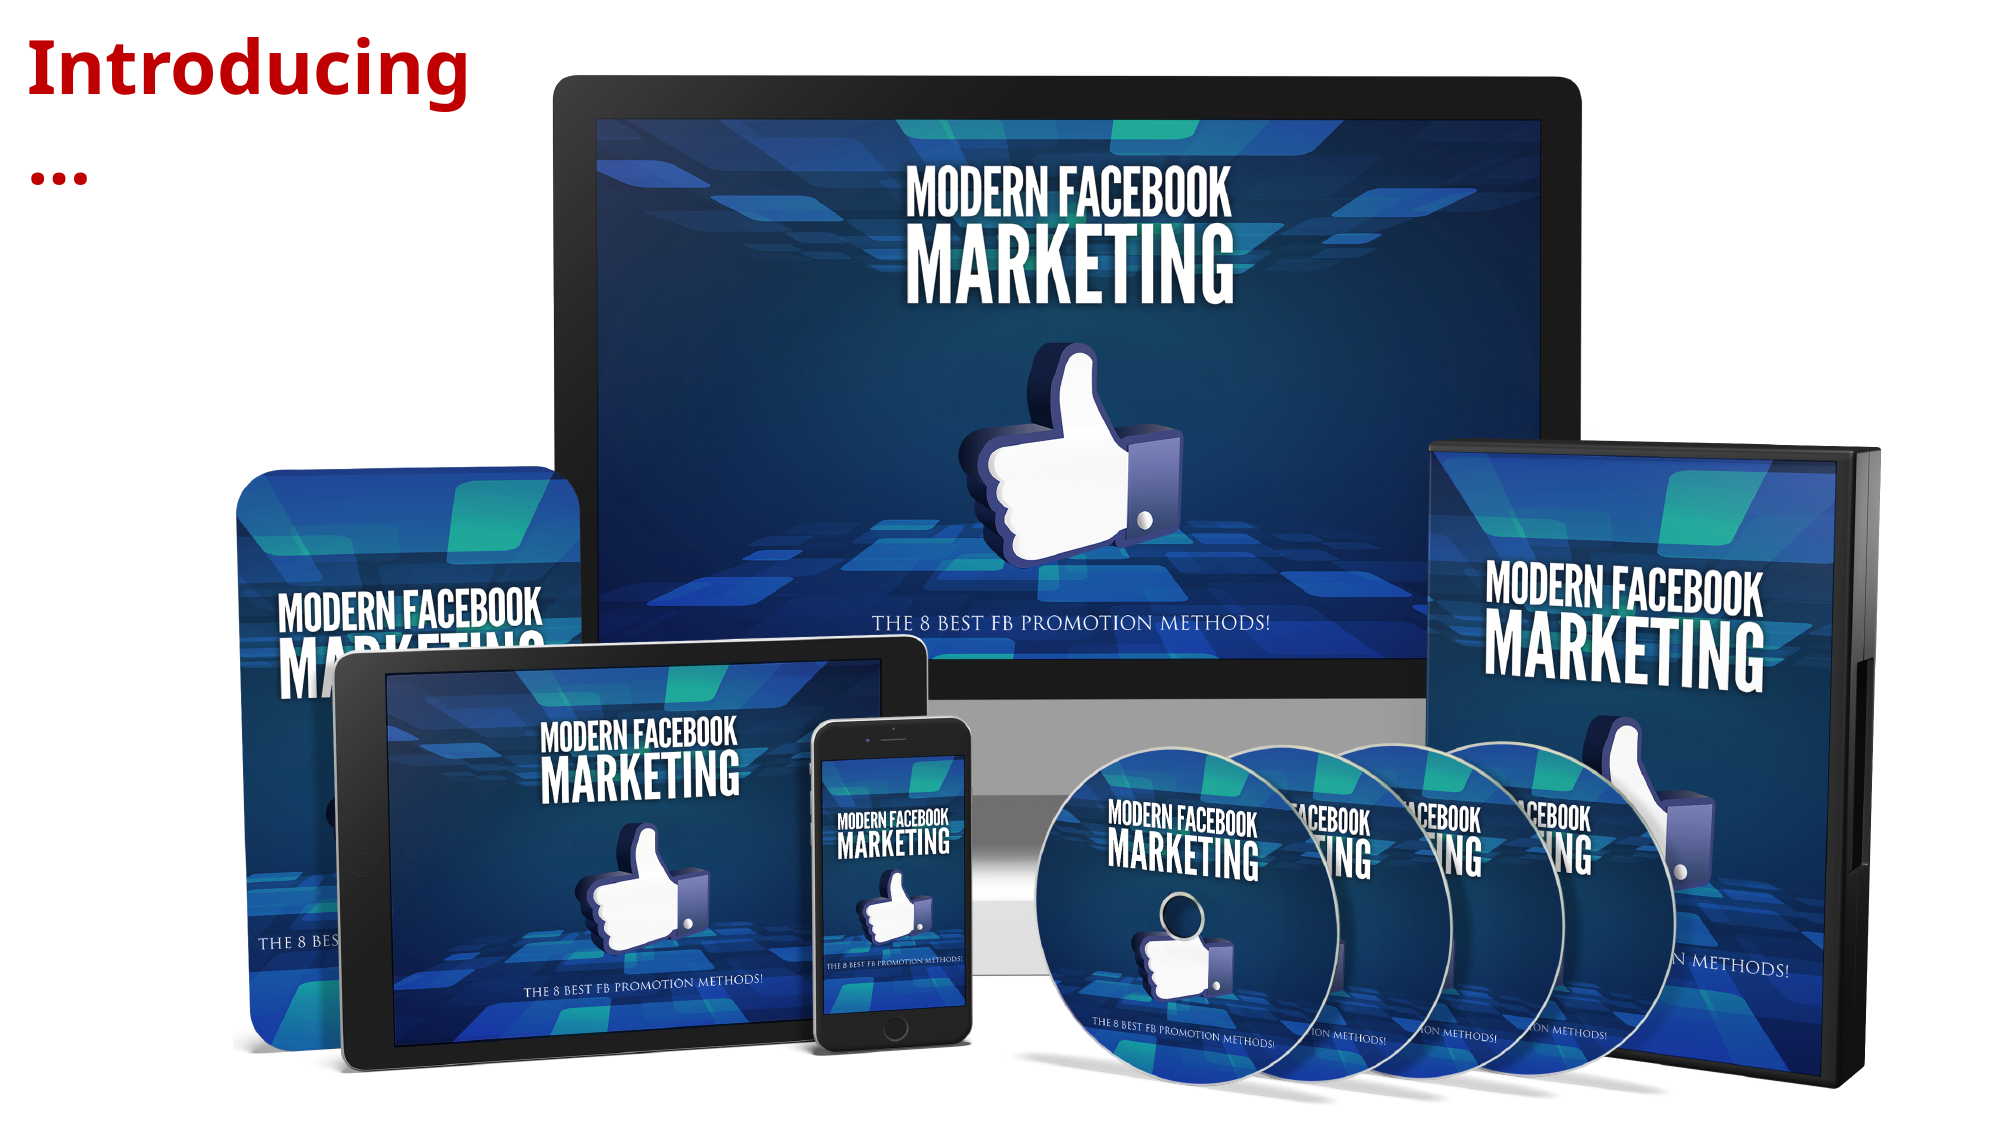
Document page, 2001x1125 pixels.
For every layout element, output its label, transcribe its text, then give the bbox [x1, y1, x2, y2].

text_box Introducing… [12, 12, 550, 208]
picture [233, 68, 1888, 1113]
